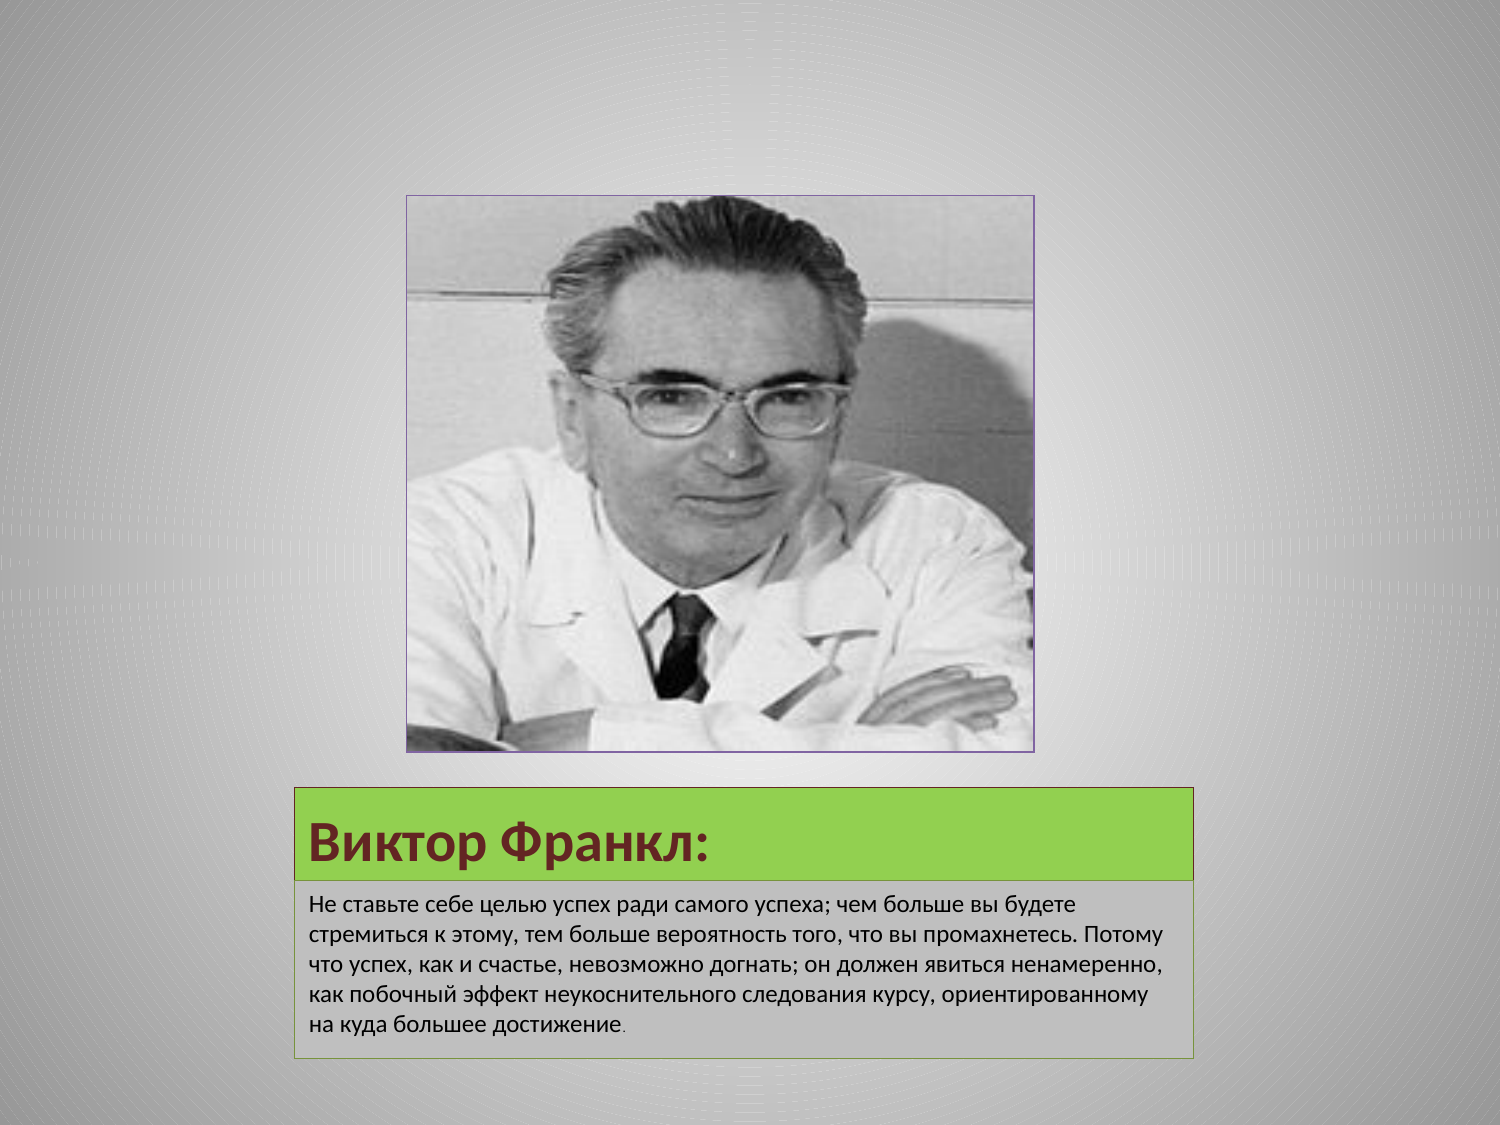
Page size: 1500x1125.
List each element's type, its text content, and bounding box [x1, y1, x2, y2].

list Не ставьте себе целью успех ради самого успеха; чем больше вы будете стремиться к этому, тем больше вероятность того, что вы промахнетесь. Потому что успех, как и счастье, невозможно догнать; он должен явиться ненамеренно, как побочный эффект неукоснительного следования курсу, ориентированному на куда большее достижение. [294, 880, 1194, 1059]
title Виктор Франкл: [294, 787, 1194, 880]
picture [293, 100, 1195, 776]
